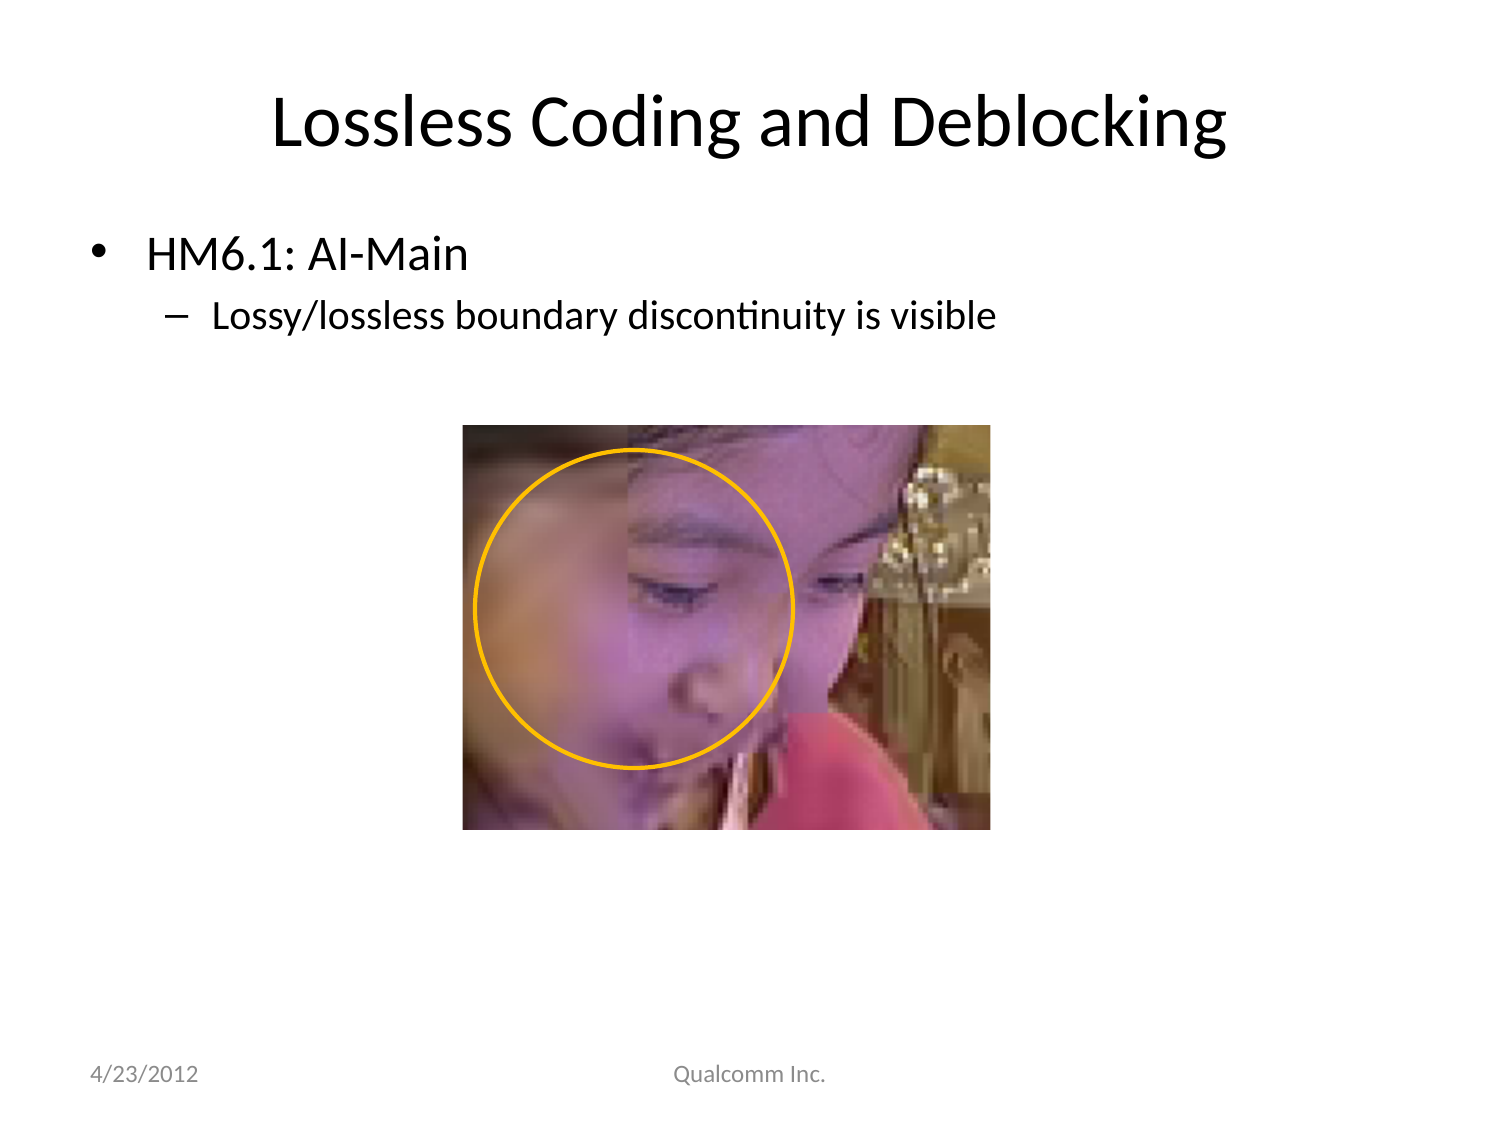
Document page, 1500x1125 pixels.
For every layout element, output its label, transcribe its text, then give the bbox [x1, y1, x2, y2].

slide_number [75, 1042, 425, 1103]
picture [462, 424, 991, 831]
title Lossless Coding and Deblocking [75, 45, 1425, 188]
list HM6.1: AI-Main Lossy/lossless boundary discontinuity is visible [75, 212, 1425, 1005]
footer Qualcomm Inc. [512, 1042, 988, 1103]
